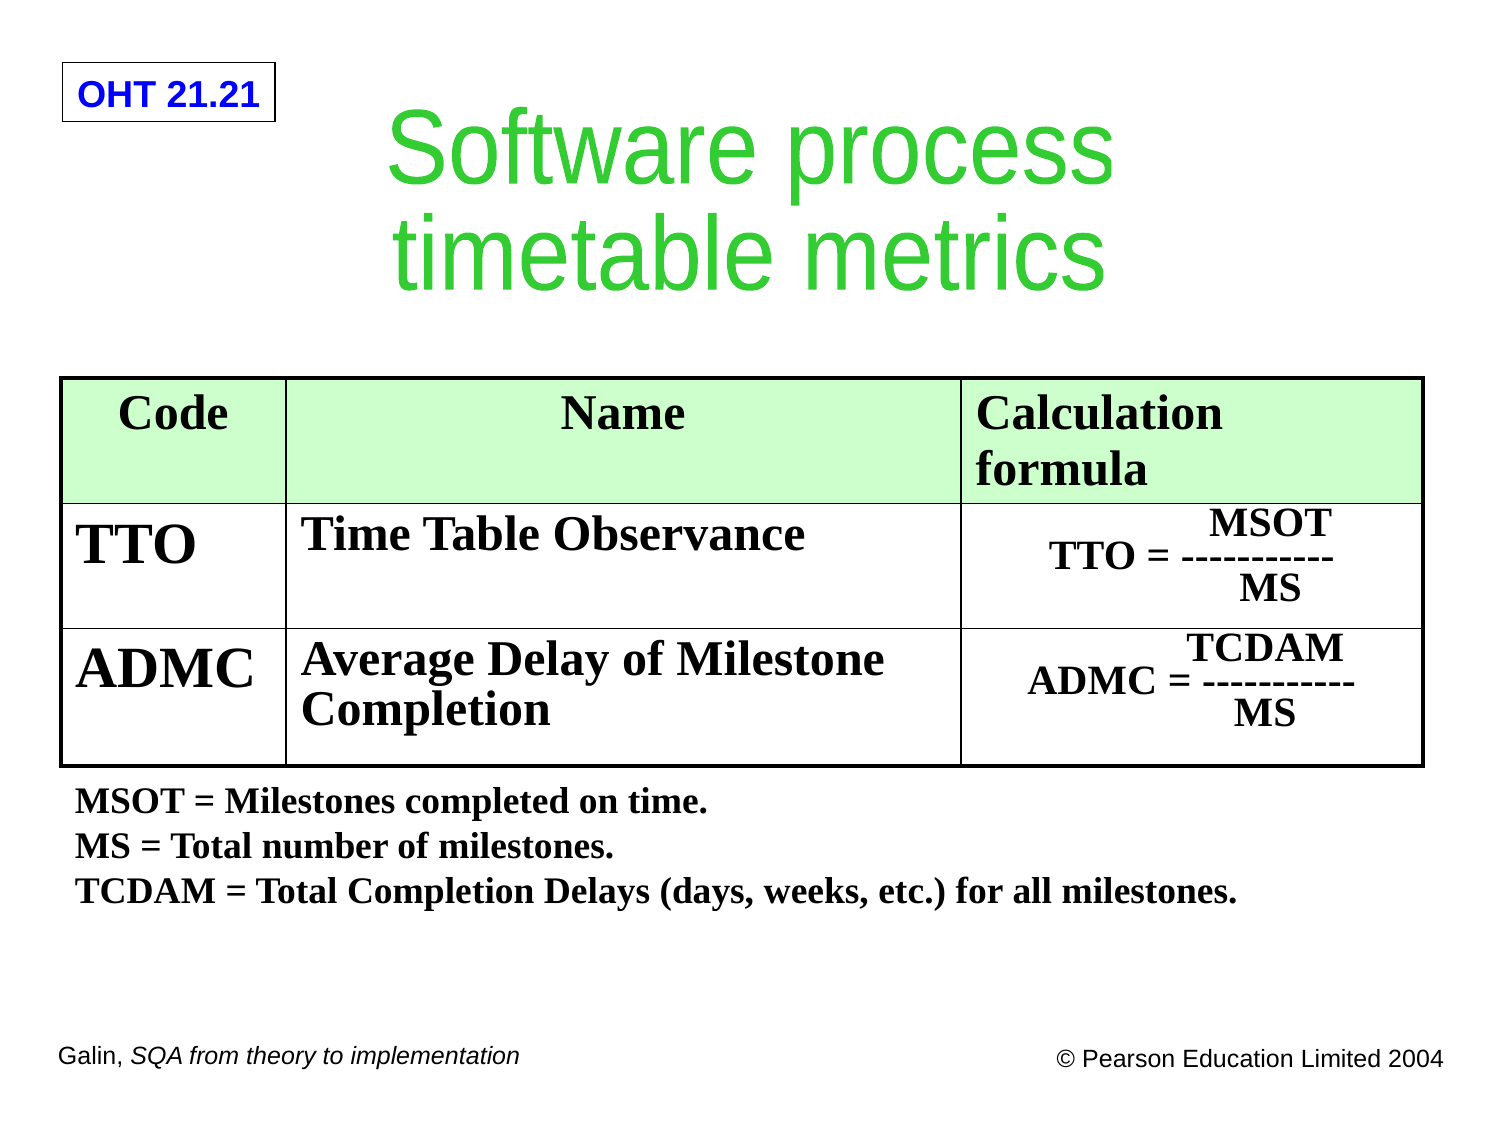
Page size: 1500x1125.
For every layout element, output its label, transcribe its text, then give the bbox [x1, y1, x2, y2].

table_cell TTO [63, 504, 285, 628]
table_header Code [63, 380, 285, 503]
table_cell ADMC [63, 629, 285, 764]
table_cell Time Table Observance [287, 504, 960, 628]
table_header Calculation formula [962, 380, 1421, 503]
table_header Name [287, 380, 960, 503]
table_cell MSOT TTO = ----------- MS [962, 504, 1421, 628]
table_cell TCDAM ADMC = ----------- MS [962, 629, 1421, 764]
table_cell Average Delay of Milestone Completion [287, 629, 960, 764]
text_box MSOT = Milestones completed on time. MS = Total number of milestones. TCDAM = Total Completion Delays (days, weeks, etc.) for all milestones. [60, 768, 1436, 919]
